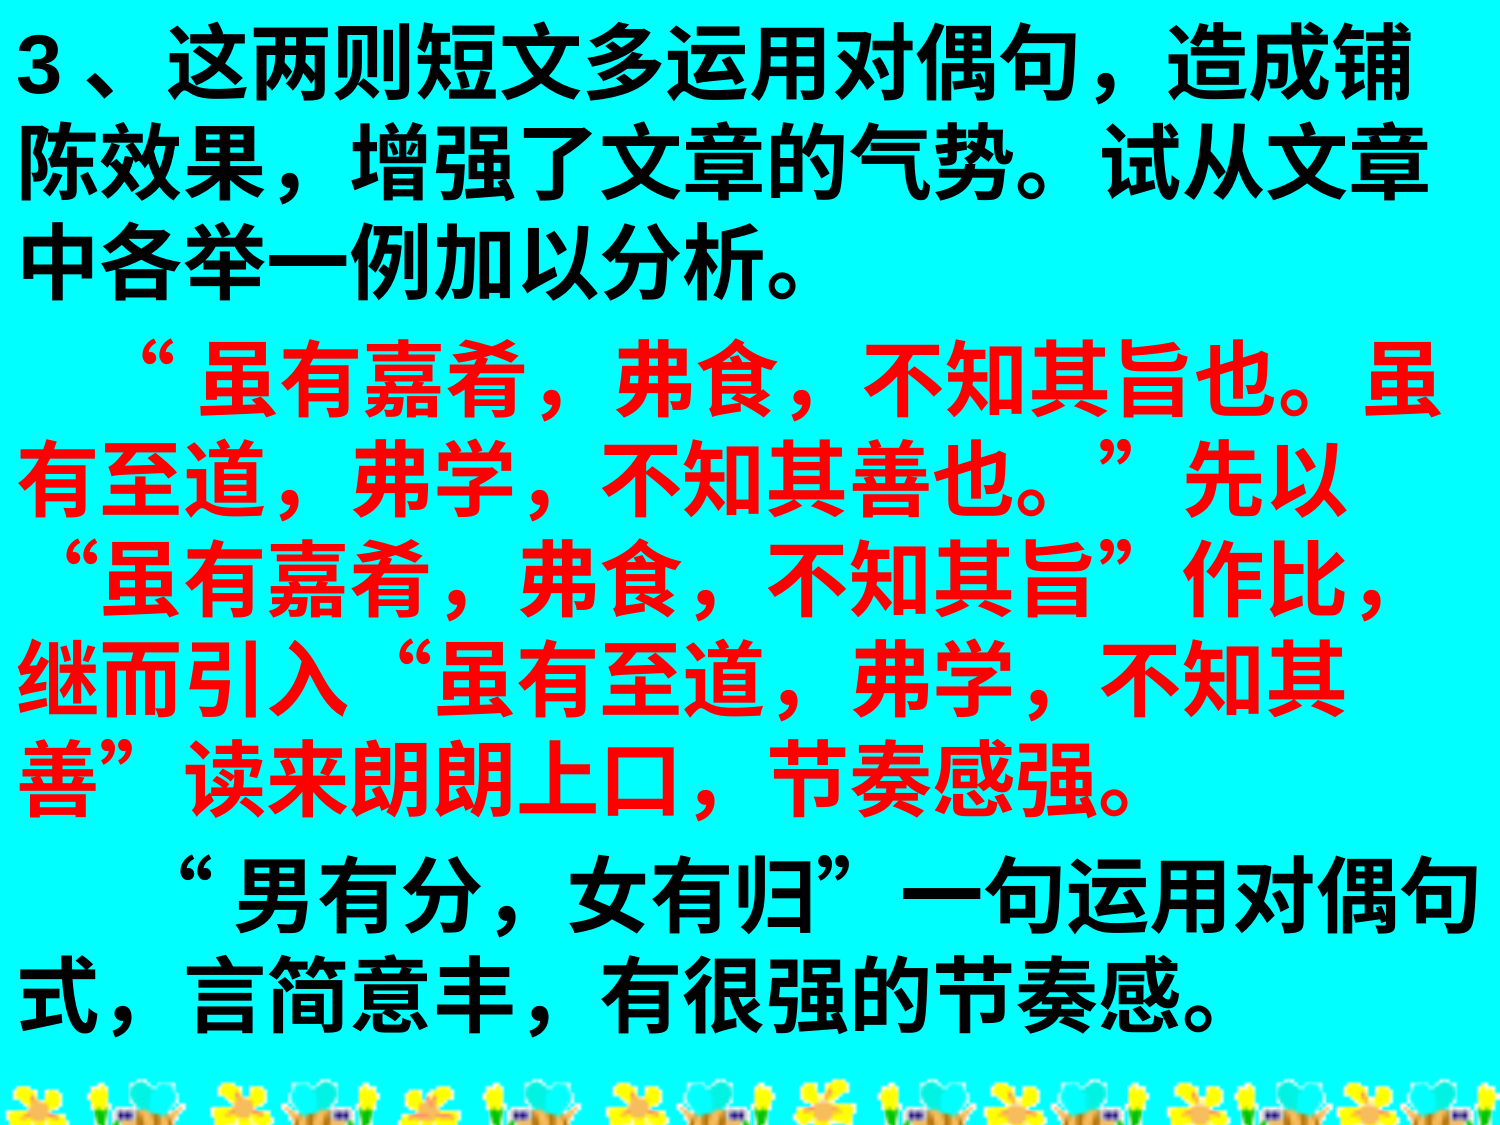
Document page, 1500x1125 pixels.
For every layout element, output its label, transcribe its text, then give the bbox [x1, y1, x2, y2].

list 3、这两则短文多运用对偶句，造成铺陈效果，增强了文章的气势。试从文章中各举一例加以分析。 “虽有嘉肴，弗食，不知其旨也。虽有至道，弗学，不知其善也。”先以“虽有嘉肴，弗食，不知其旨”作比，继而引入“虽有至道，弗学，不知其善”读来朗朗上口，节奏感强。 “男有分，女有归”一句运用对偶句式，言简意丰，有很强的节奏感。 [1, 2, 1500, 1077]
picture [0, 1077, 1500, 1125]
